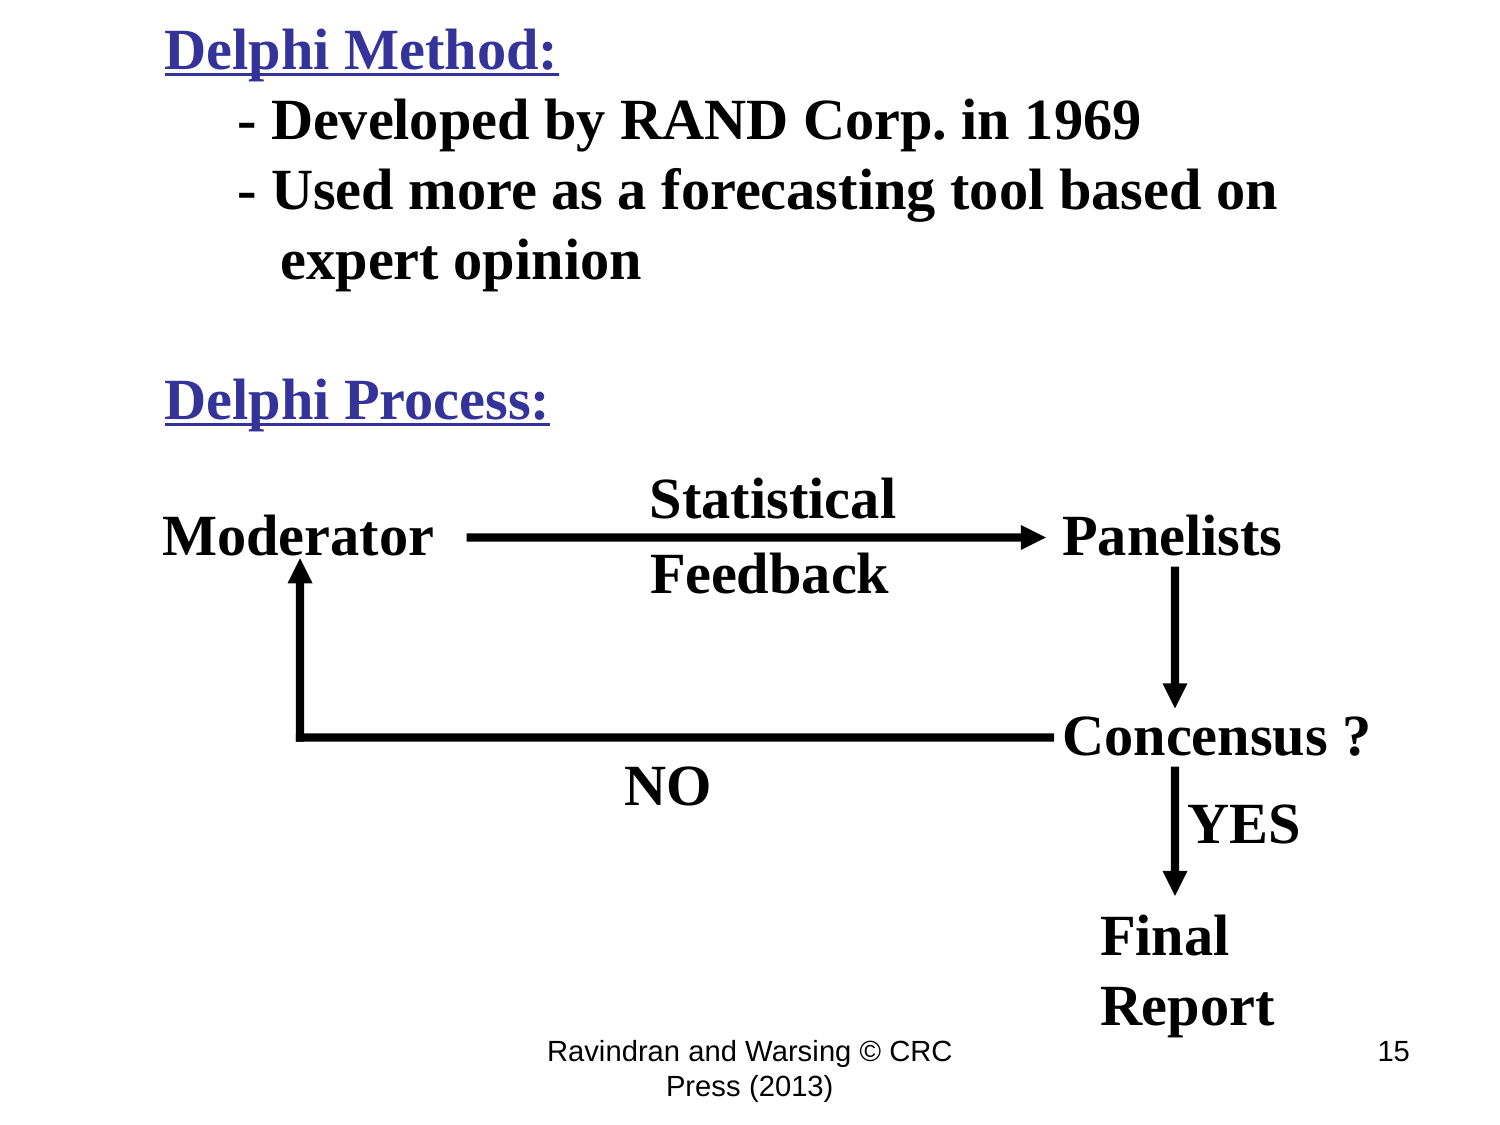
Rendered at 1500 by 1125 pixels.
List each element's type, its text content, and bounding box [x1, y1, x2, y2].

text_box Feedback [635, 527, 905, 537]
text_box YES [1172, 777, 1316, 863]
slide_number 15 [1074, 1024, 1425, 1103]
text_box Feedback [635, 538, 905, 613]
text_box [466, 531, 1046, 544]
title Delphi Method: - Developed by RAND Corp. in 1969 - Used more as a forecasting tool based on expert opinion Delphi Process: [149, 162, 1426, 351]
text_box Moderator [147, 490, 450, 575]
text_box [1168, 863, 1182, 896]
text_box Concensus ? [1047, 690, 1387, 775]
text_box [1168, 566, 1182, 709]
text_box Statistical [634, 452, 912, 537]
text_box NO [610, 740, 728, 825]
text_box Final Report [1085, 890, 1290, 1045]
text_box Panelists [1047, 490, 1298, 575]
footer Ravindran and Warsing © CRC Press (2013) [512, 1024, 988, 1103]
text_box [293, 558, 307, 742]
